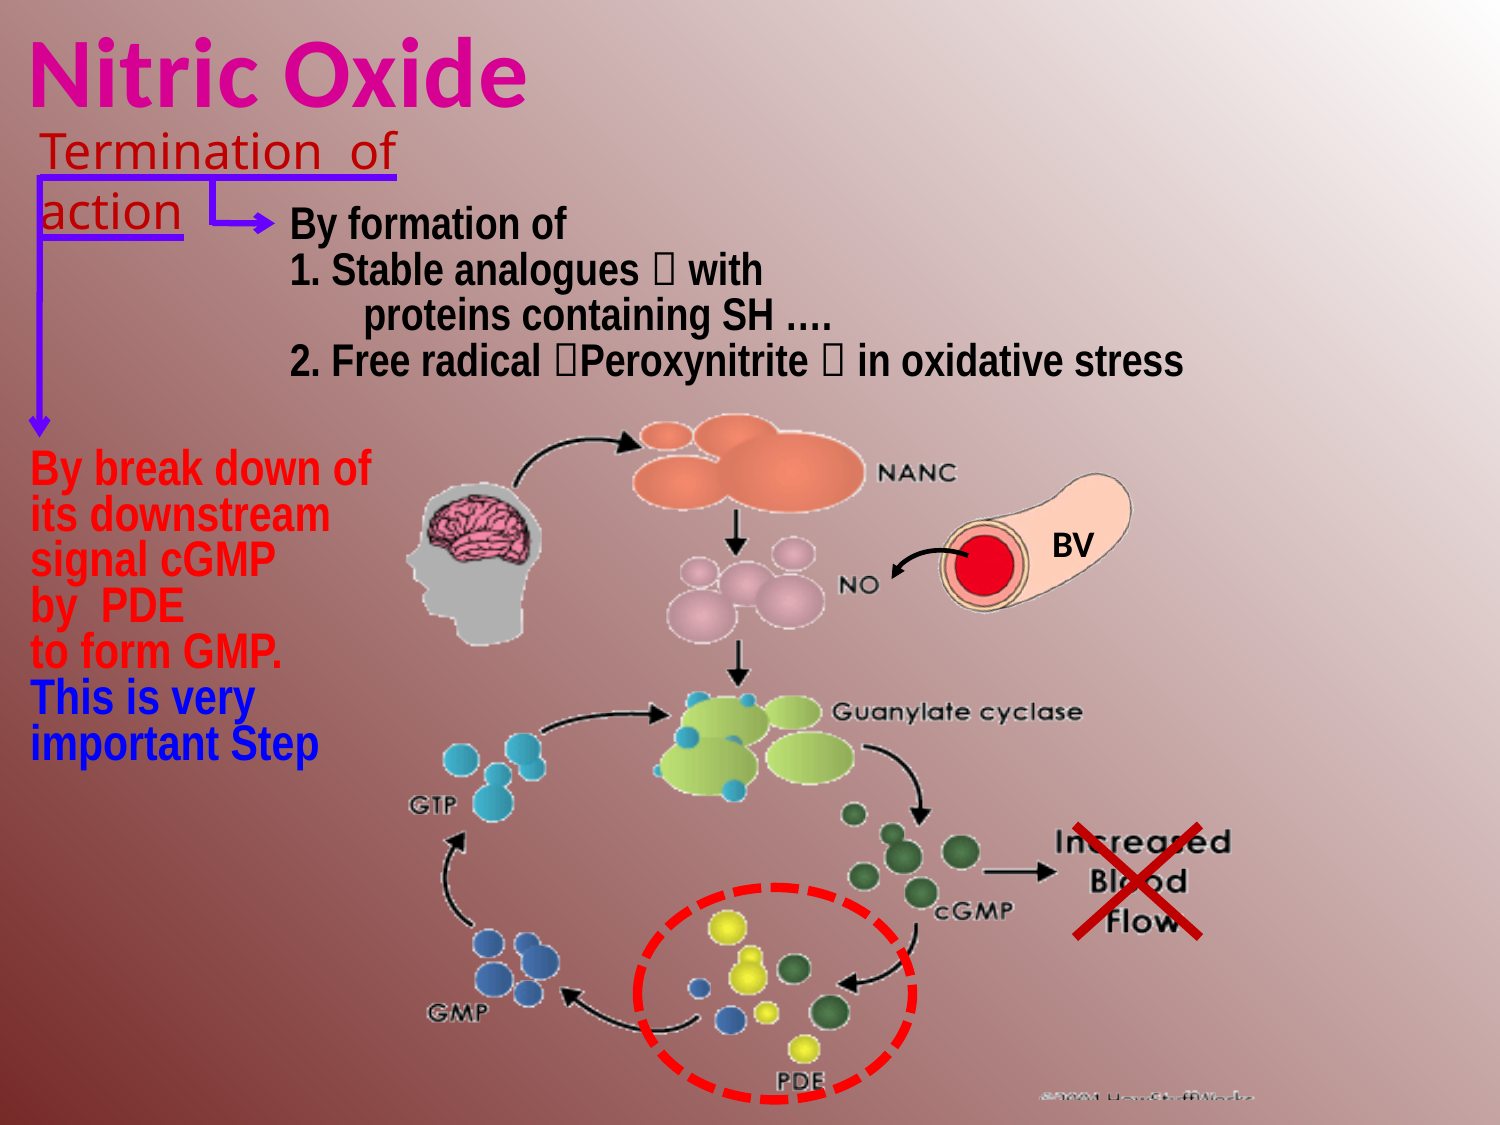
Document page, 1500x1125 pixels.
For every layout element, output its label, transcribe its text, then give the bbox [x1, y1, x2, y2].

text_box Nitric Oxide [12, 0, 1476, 135]
text_box Termination of action [24, 135, 563, 248]
text_box By break down of its downstream signal cGMP by PDE to form GMP. This is very important Step [15, 442, 344, 778]
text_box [1074, 824, 1201, 938]
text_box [349, 387, 1264, 1101]
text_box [212, 174, 276, 226]
text_box By formation of 1. Stable analogues  with proteins containing SH …. 2. Free radical Peroxynitrite  in oxidative stress [275, 195, 1288, 394]
